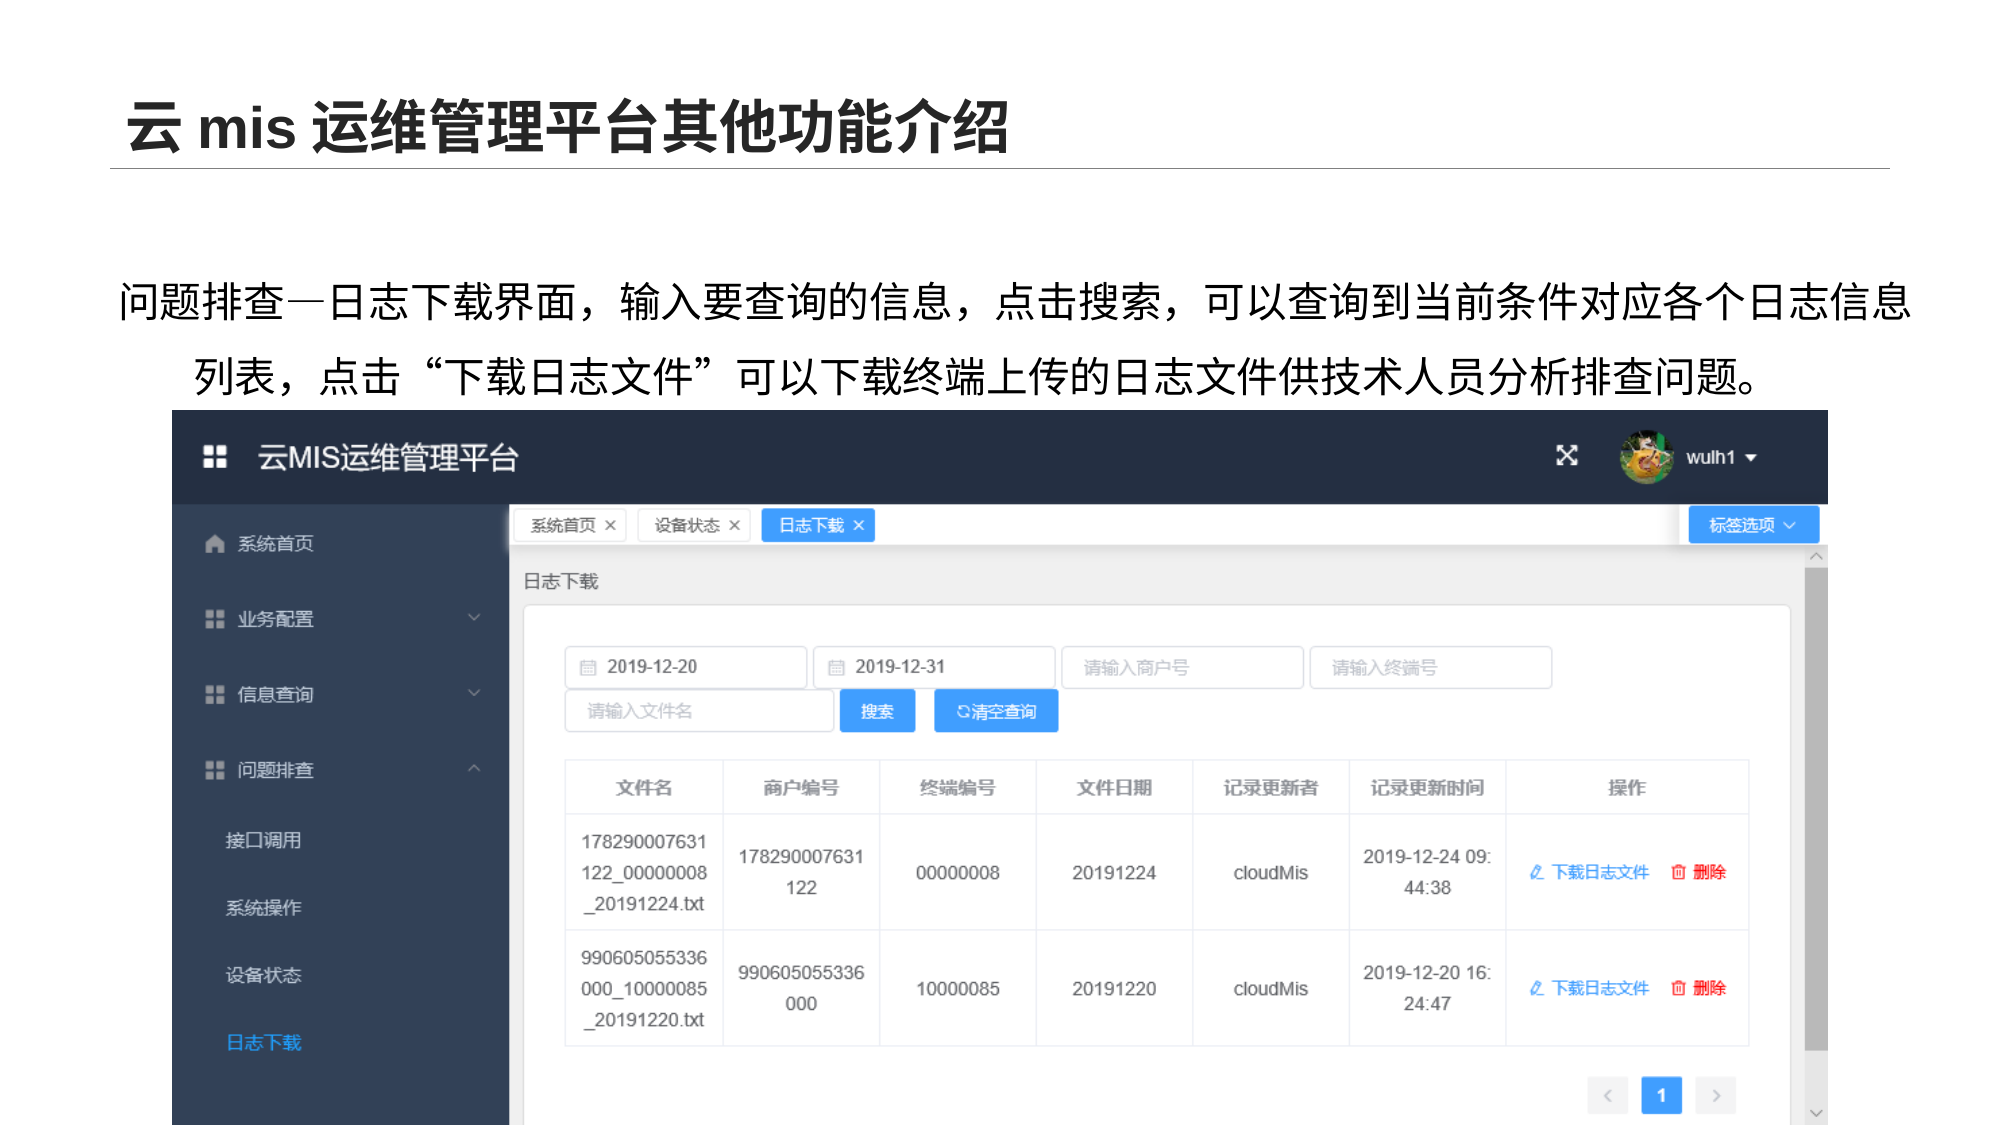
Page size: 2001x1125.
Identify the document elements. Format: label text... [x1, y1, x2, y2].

text_box 问题排查—日志下载界面，输入要查询的信息，点击搜索，可以查询到当前条件对应各个日志信息列表，点击“下载日志文件”可以下载终端上传的日志文件供技术人员分析排查问题。 [103, 243, 1938, 408]
picture [172, 410, 1828, 1125]
title 云mis运维管理平台其他功能介绍 [109, 0, 1890, 169]
